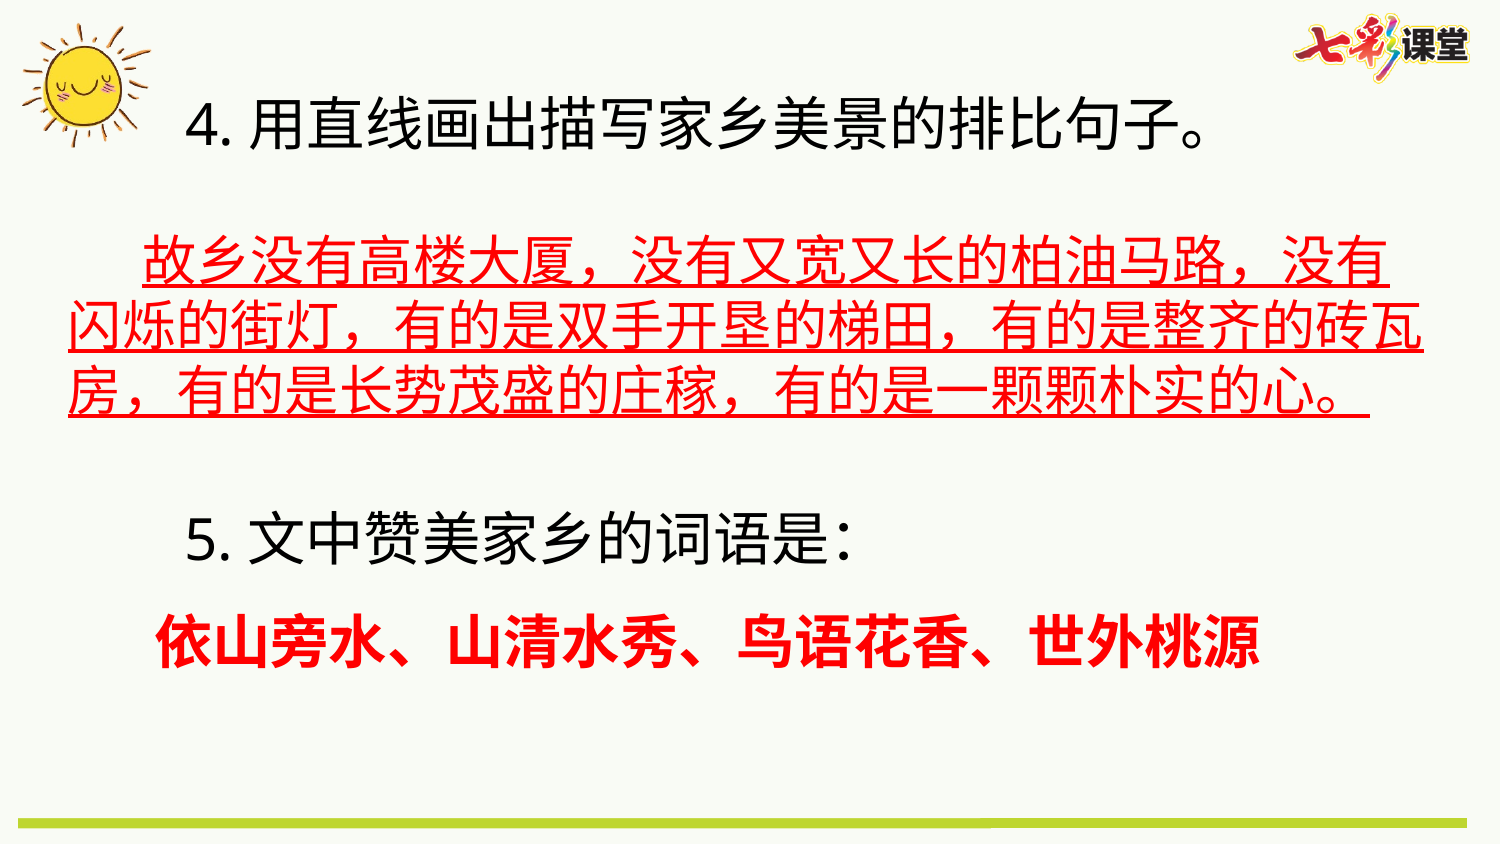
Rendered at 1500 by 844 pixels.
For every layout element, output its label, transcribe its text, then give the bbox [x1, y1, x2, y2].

text_box 依山旁水、山清水秀、鸟语花香、世外桃源 [139, 597, 1317, 683]
picture [1291, 9, 1472, 87]
text_box 5.文中赞美家乡的词语是： [169, 494, 1104, 580]
picture [18, 771, 1467, 844]
picture [0, 0, 173, 172]
text_box 4.用直线画出描写家乡美景的排比句子。 [171, 79, 1317, 165]
text_box 故乡没有高楼大厦，没有又宽又长的柏油马路，没有闪烁的街灯，有的是双手开垦的梯田，有的是整齐的砖瓦房，有的是长势茂盛的庄稼，有的是一颗颗朴实的心。 [53, 218, 1457, 429]
